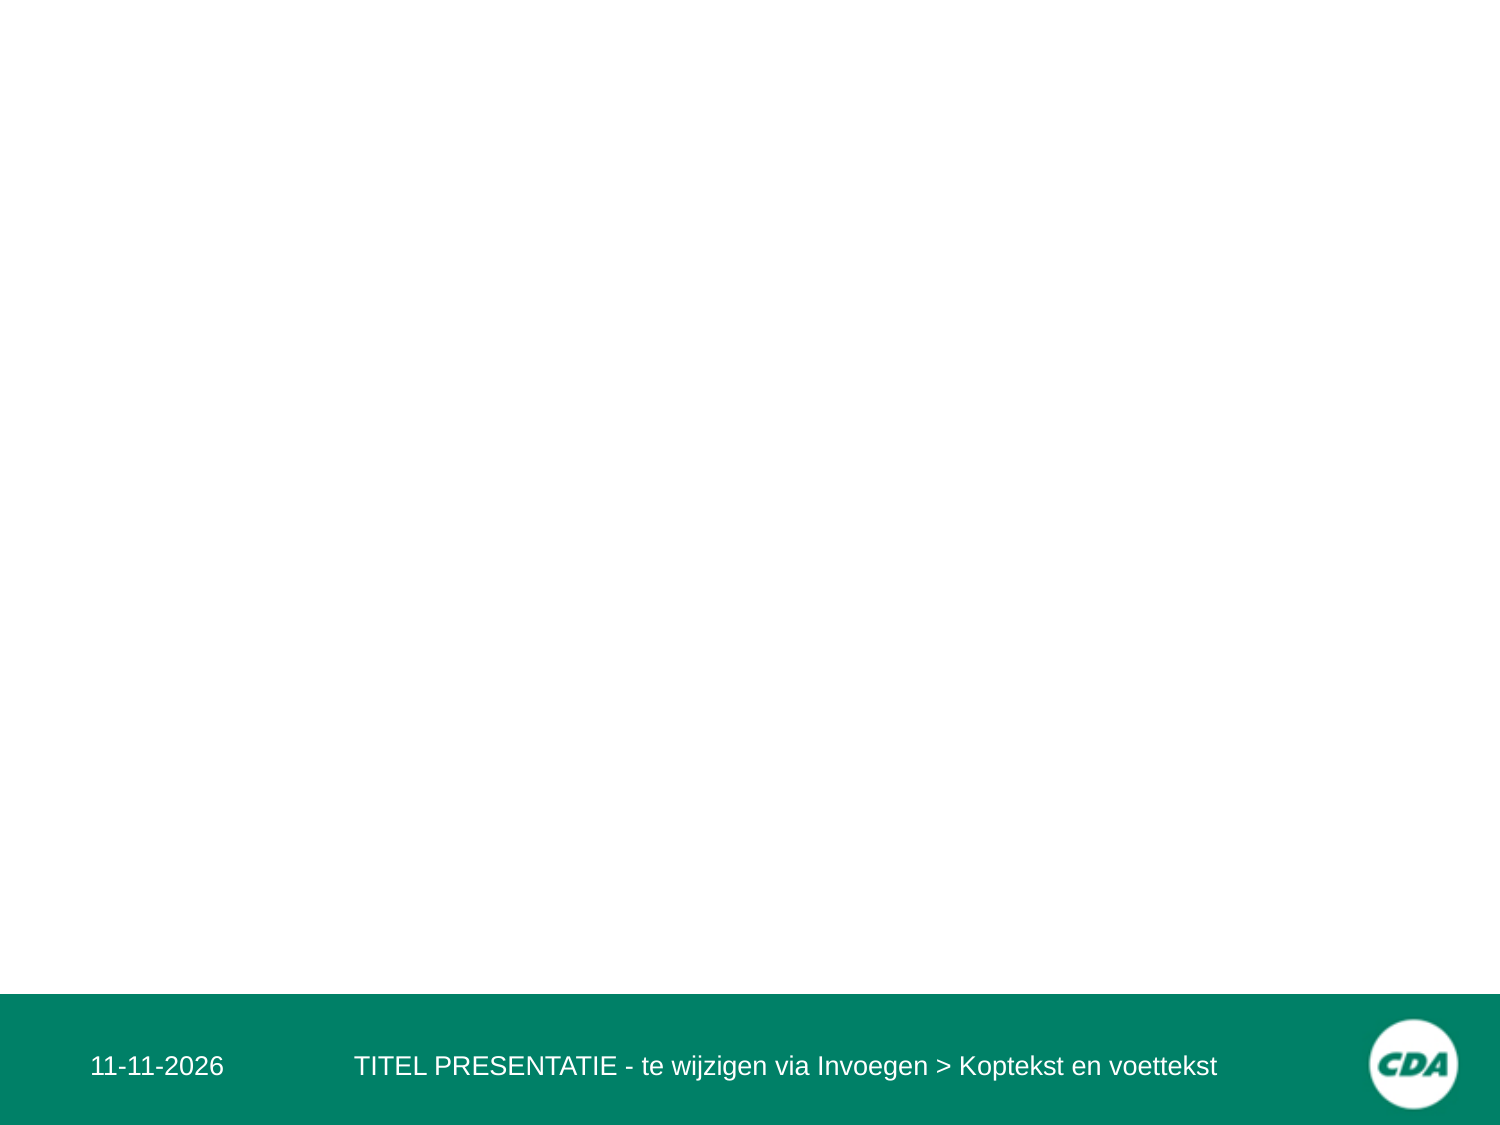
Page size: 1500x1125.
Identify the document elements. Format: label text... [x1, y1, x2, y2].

picture [0, 994, 1500, 1125]
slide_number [75, 1035, 278, 1095]
footer TITEL PRESENTATIE - te wijzigen via Invoegen > Koptekst en voettekst [289, 1035, 1282, 1095]
